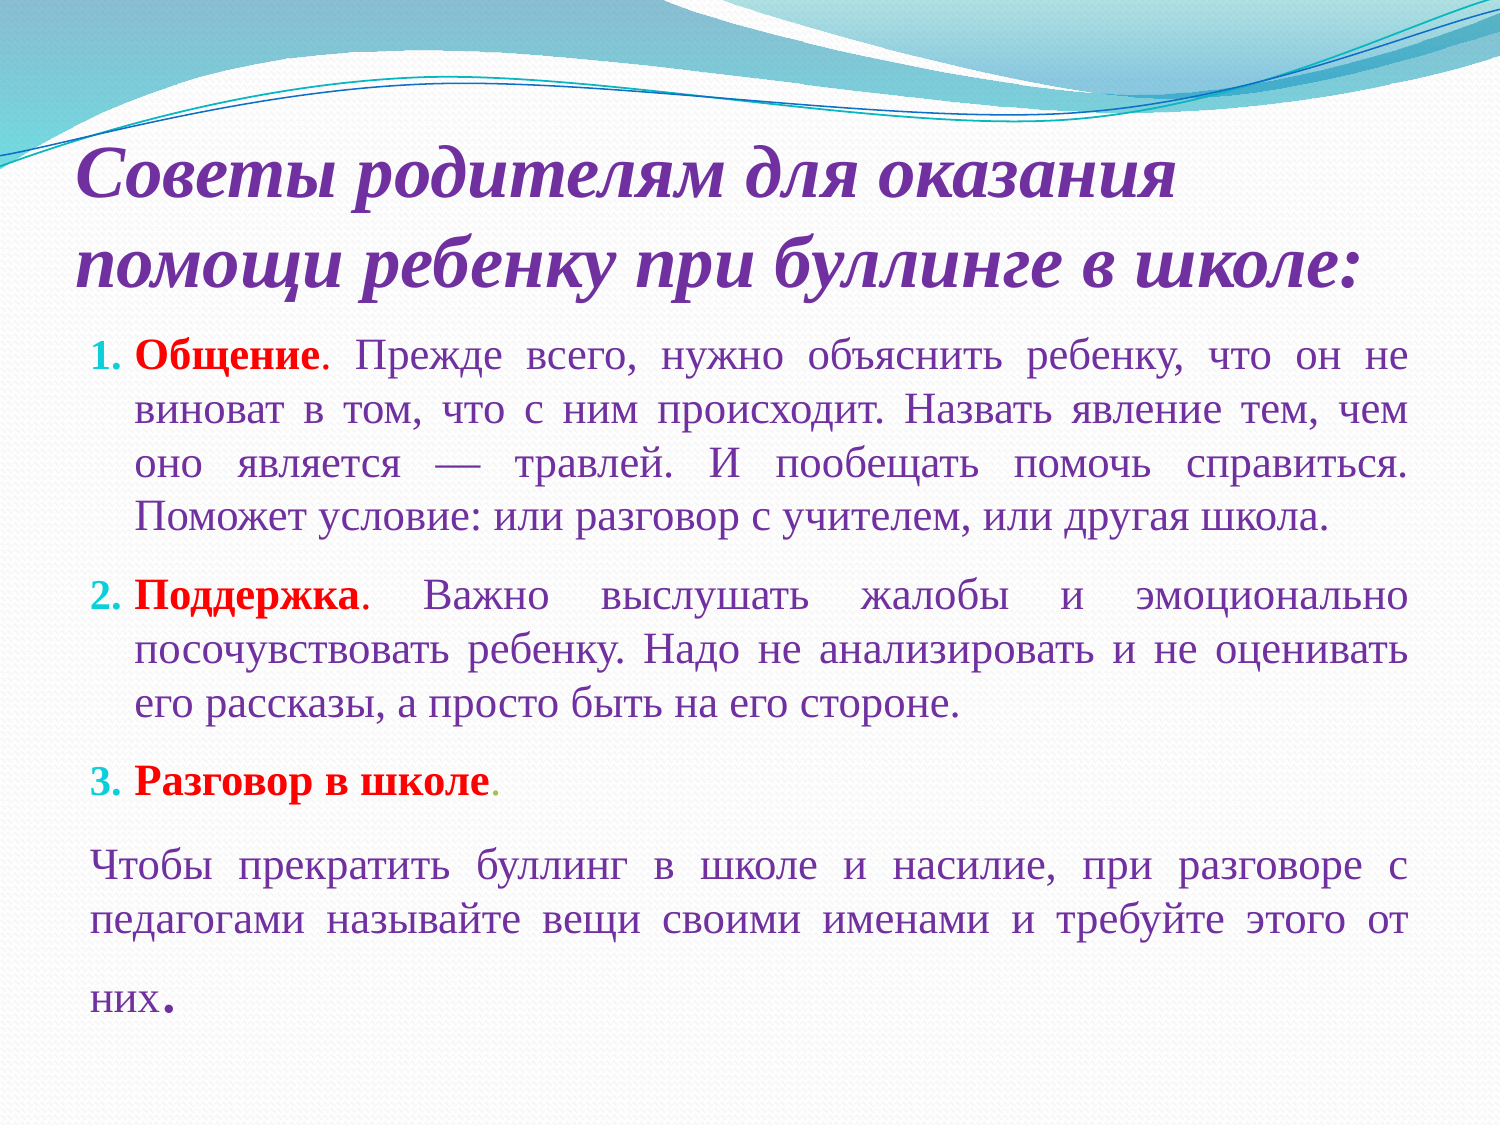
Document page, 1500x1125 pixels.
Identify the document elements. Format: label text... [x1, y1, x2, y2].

list Общение. Прежде всего, нужно объяснить ребенку, что он не виноват в том, что с ним происходит. Назвать явление тем, чем оно является — травлей. И пообещать помочь справиться. Поможет условие: или разговор с учителем, или другая школа. Поддержка. Важно выслушать жалобы и эмоционально посочувствовать ребенку. Надо не анализировать и не оценивать его рассказы, а просто быть на его стороне. Разговор в школе. Чтобы прекратить буллинг в школе и насилие, при разговоре с педагогами называйте вещи своими именами и требуйте этого от них. [75, 317, 1425, 1038]
title Советы родителям для оказания помощи ребенку при буллинге в школе: [75, 115, 1425, 303]
